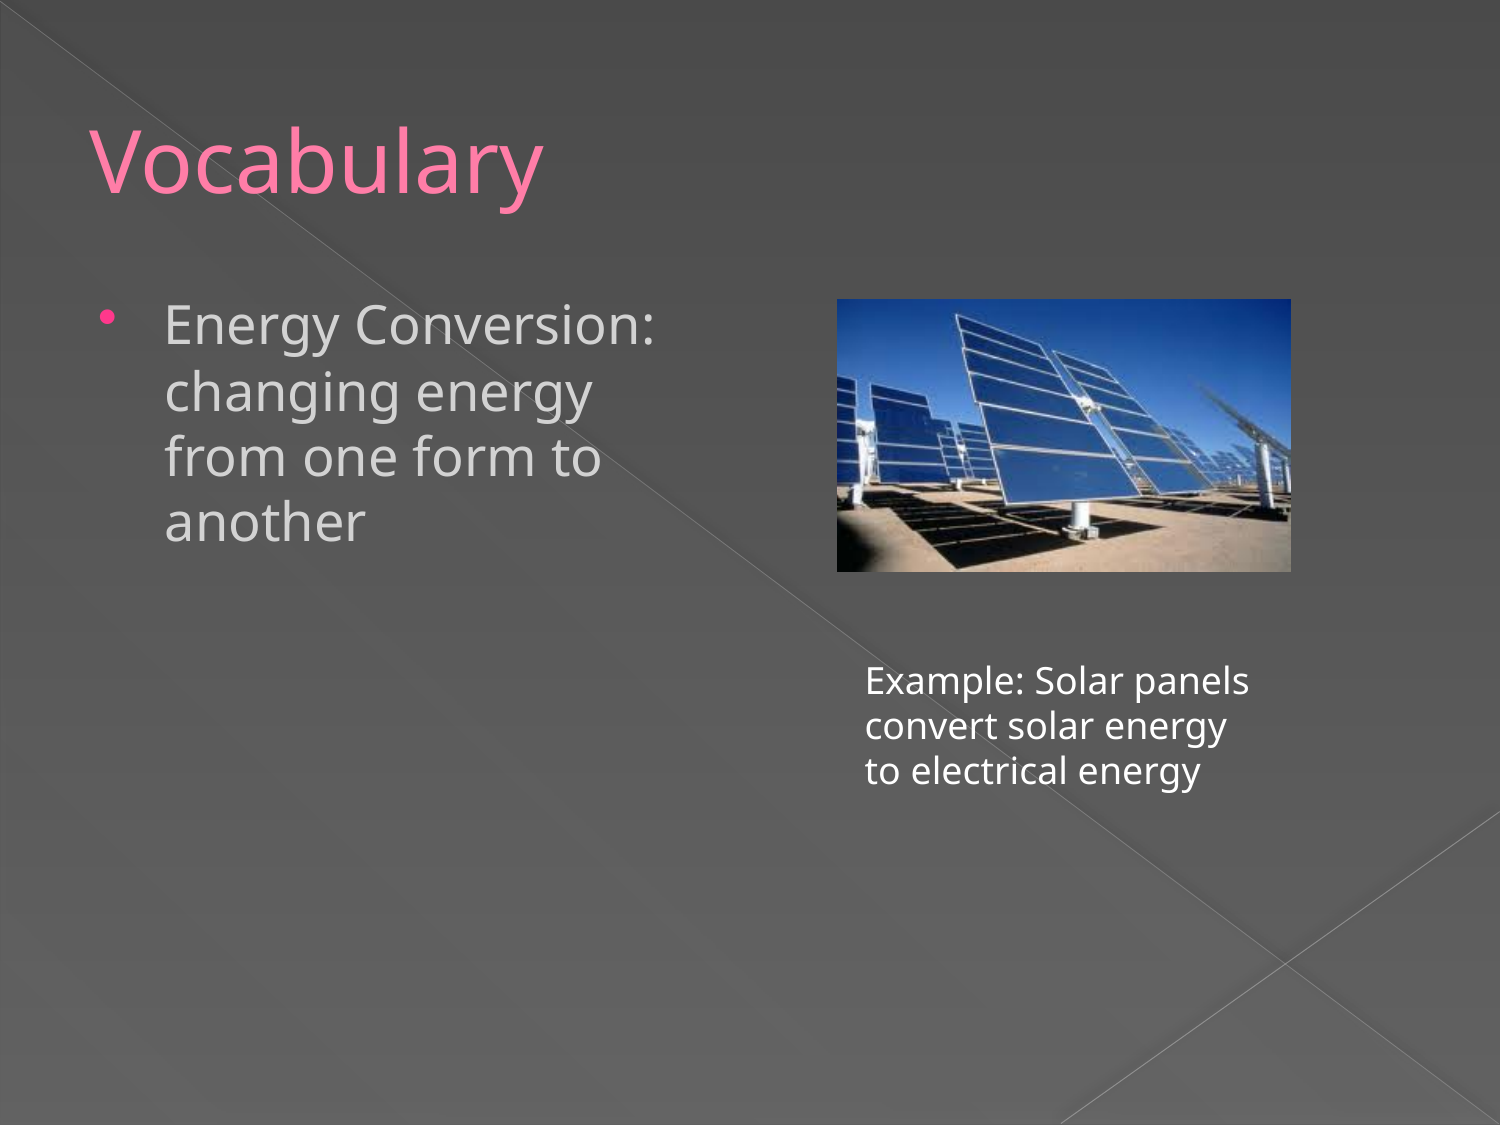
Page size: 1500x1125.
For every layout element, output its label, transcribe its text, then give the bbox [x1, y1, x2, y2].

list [837, 299, 1291, 573]
title Vocabulary [75, 43, 1425, 274]
text_box changing energy from one form to another [150, 349, 638, 560]
text_box Example: Solar panels convert solar energy to electrical energy [849, 649, 1288, 800]
list Energy Conversion: [75, 282, 738, 375]
